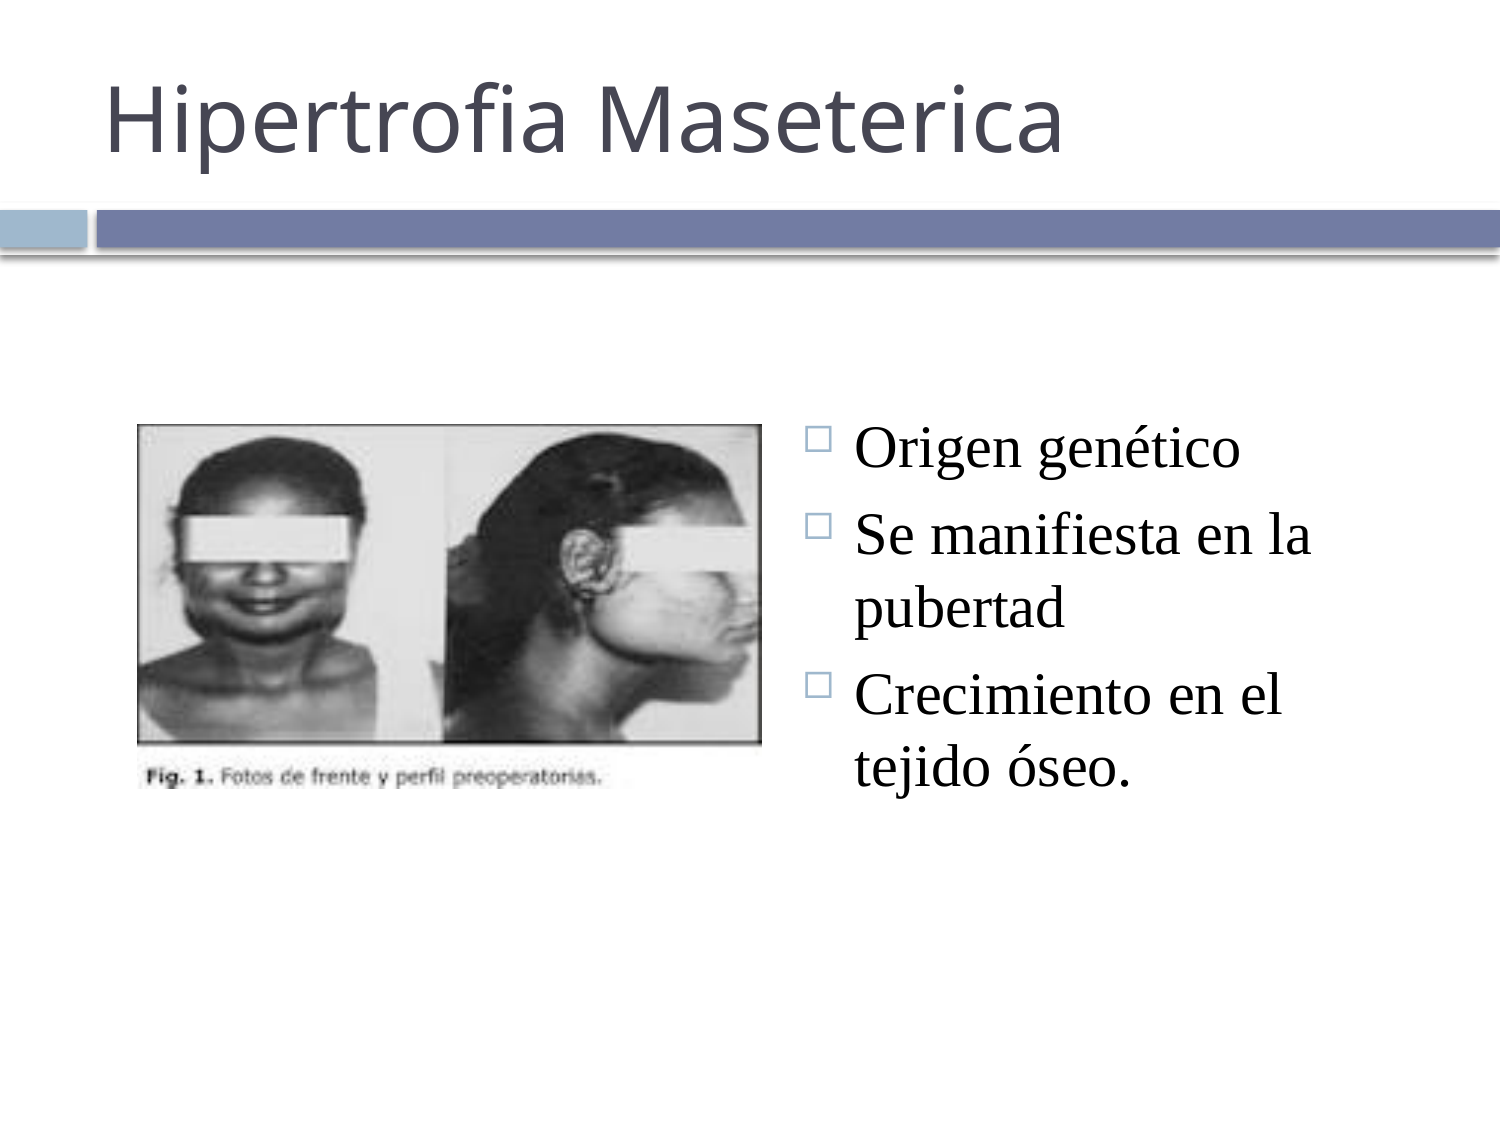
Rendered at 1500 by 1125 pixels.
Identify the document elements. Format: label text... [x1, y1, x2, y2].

picture [137, 424, 762, 789]
title Hipertrofia Maseterica [87, 44, 1425, 188]
list Origen genético Se manifiesta en la pubertad Crecimiento en el tejido óseo. [787, 399, 1425, 988]
